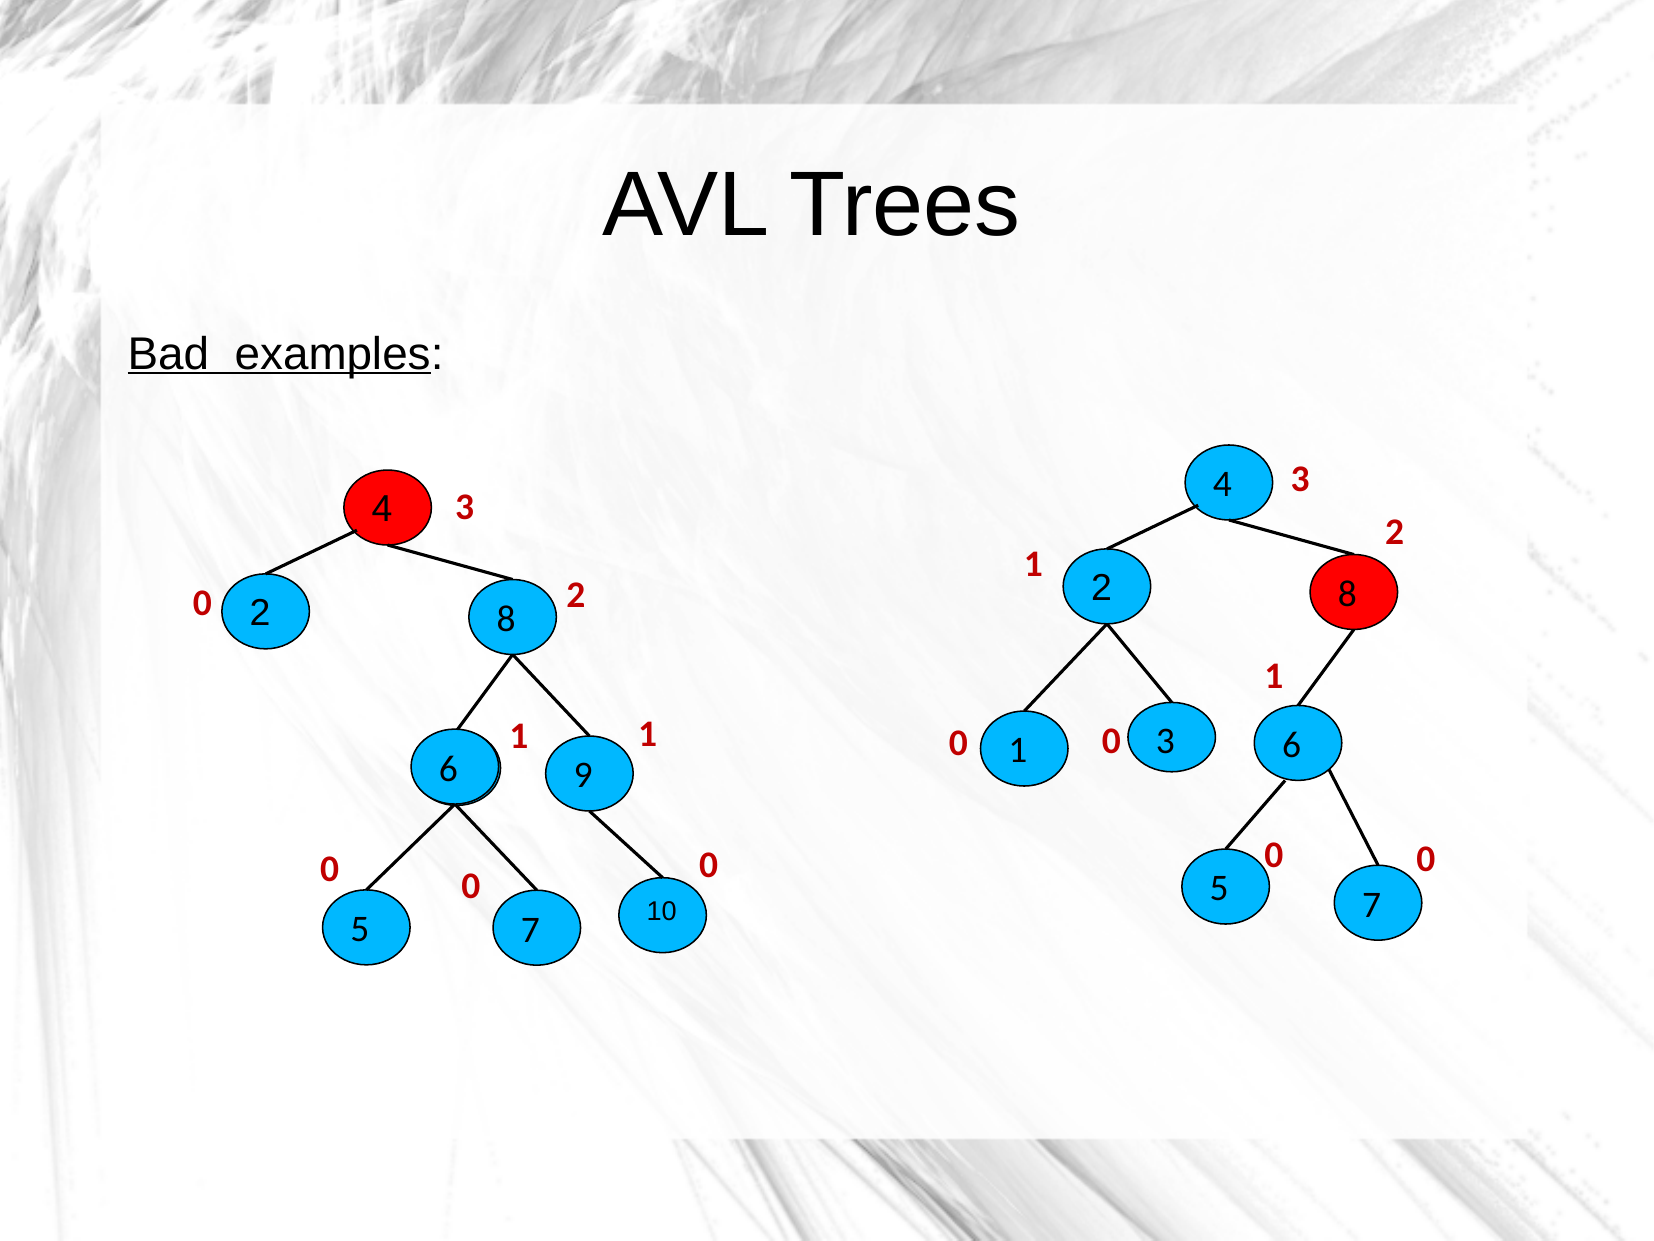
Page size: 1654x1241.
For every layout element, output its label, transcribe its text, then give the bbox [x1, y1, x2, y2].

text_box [980, 885, 1422, 941]
list Bad examples: [118, 319, 1571, 1109]
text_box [221, 912, 707, 966]
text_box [221, 470, 707, 475]
picture [0, 0, 1654, 1241]
title AVL Trees [118, 93, 1506, 299]
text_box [932, 446, 1452, 885]
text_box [176, 475, 735, 912]
